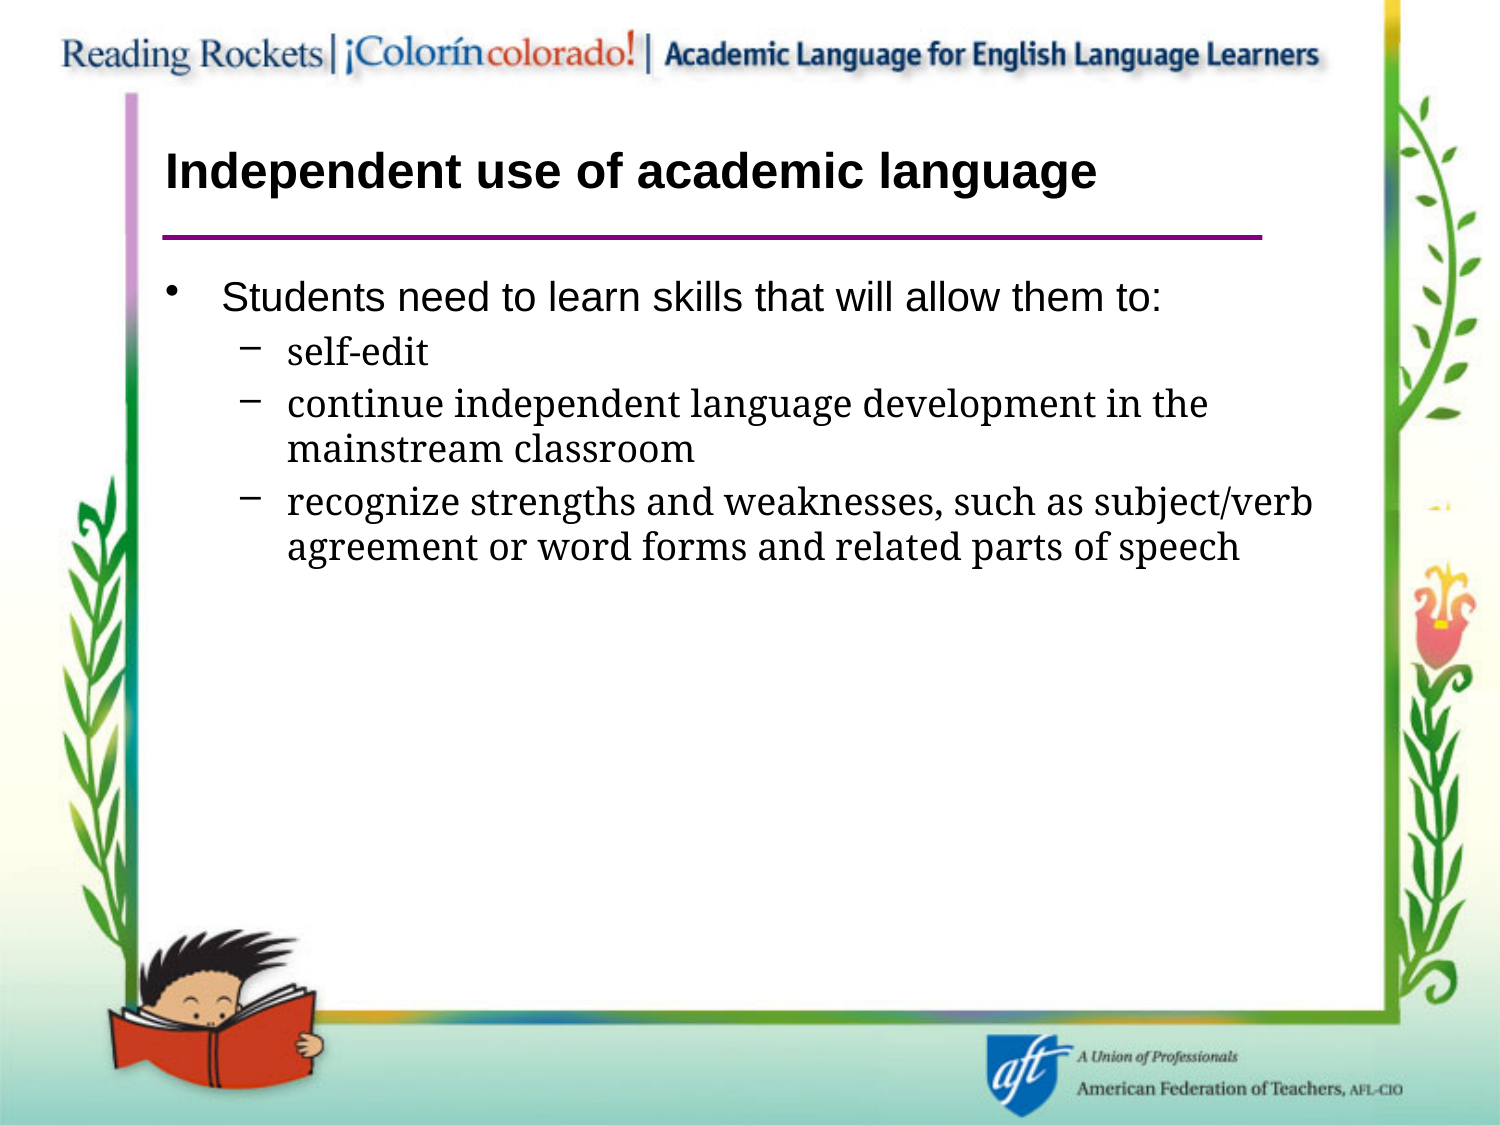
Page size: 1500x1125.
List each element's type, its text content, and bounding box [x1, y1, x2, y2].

title Independent use of academic language [149, 74, 1376, 262]
list Students need to learn skills that will allow them to: self-edit continue independent language development in the mainstream classroom recognize strengths and weaknesses, such as subject/verb agreement or word forms and related parts of speech [149, 262, 1376, 1006]
picture [0, 0, 1500, 1125]
